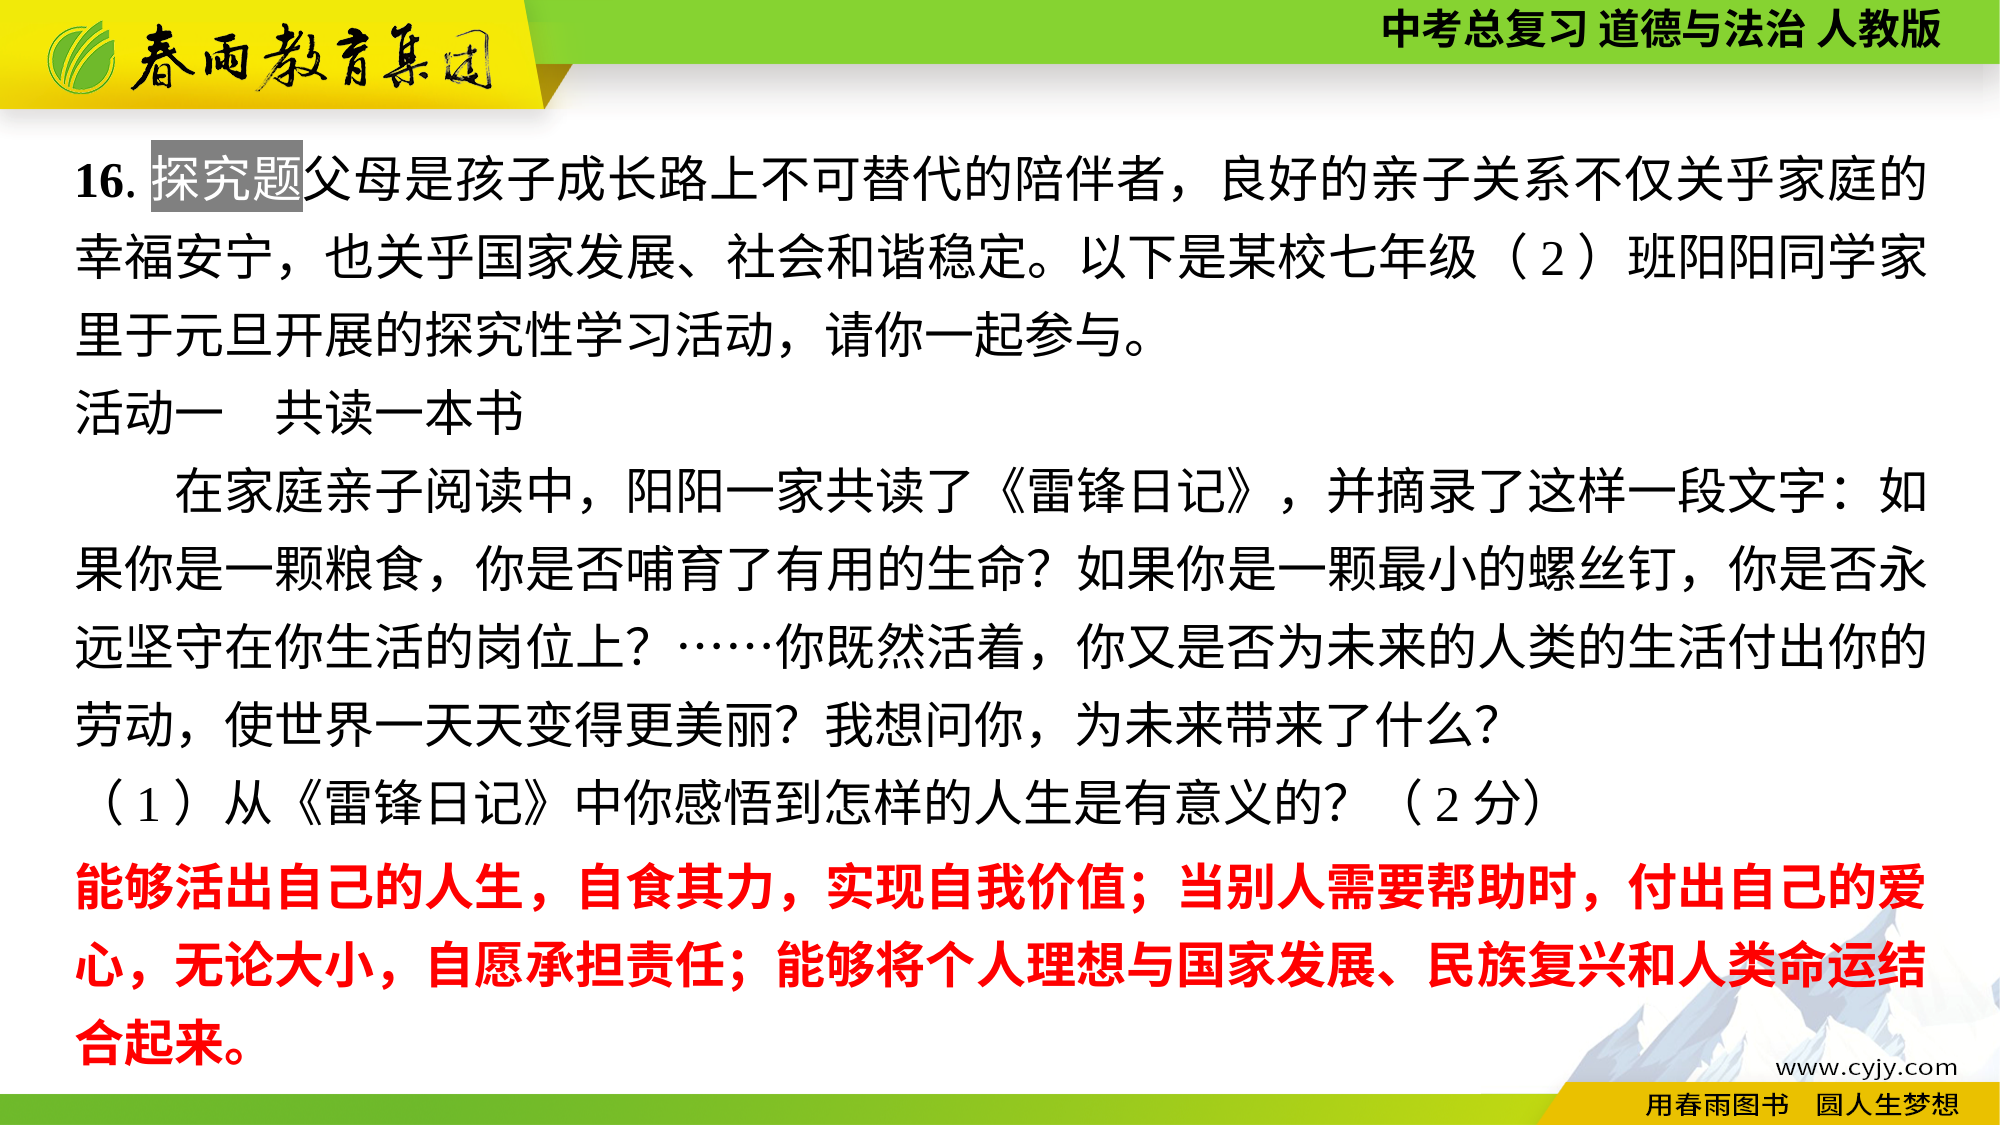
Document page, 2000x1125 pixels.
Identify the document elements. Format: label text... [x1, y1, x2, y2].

text_box 能够活出自己的人生，自食其力，实现自我价值；当别人需要帮助时，付出自己的爱心，无论大小，自愿承担责任；能够将个人理想与国家发展、民族复兴和人类命运结合起来。 [59, 830, 1944, 1080]
list 16.探究题父母是孩子成长路上不可替代的陪伴者，良好的亲子关系不仅关乎家庭的幸福安宁，也关乎国家发展、社会和谐稳定。以下是某校七年级（2）班阳阳同学家里于元旦开展的探究性学习活动，请你一起参与。 活动一 共读一本书 在家庭亲子阅读中，阳阳一家共读了《雷锋日记》，并摘录了这样一段文字：如果你是一颗粮食，你是否哺育了有用的生命？如果你是一颗最小的螺丝钉，你是否永远坚守在你生活的岗位上？……你既然活着，你又是否为未来的人类的生活付出你的劳动，使世界一天天变得更美丽？我想问你，为未来带来了什么？ （1）从《雷锋日记》中你感悟到怎样的人生是有意义的？（2分） [59, 122, 1944, 830]
picture [0, 0, 2000, 1125]
